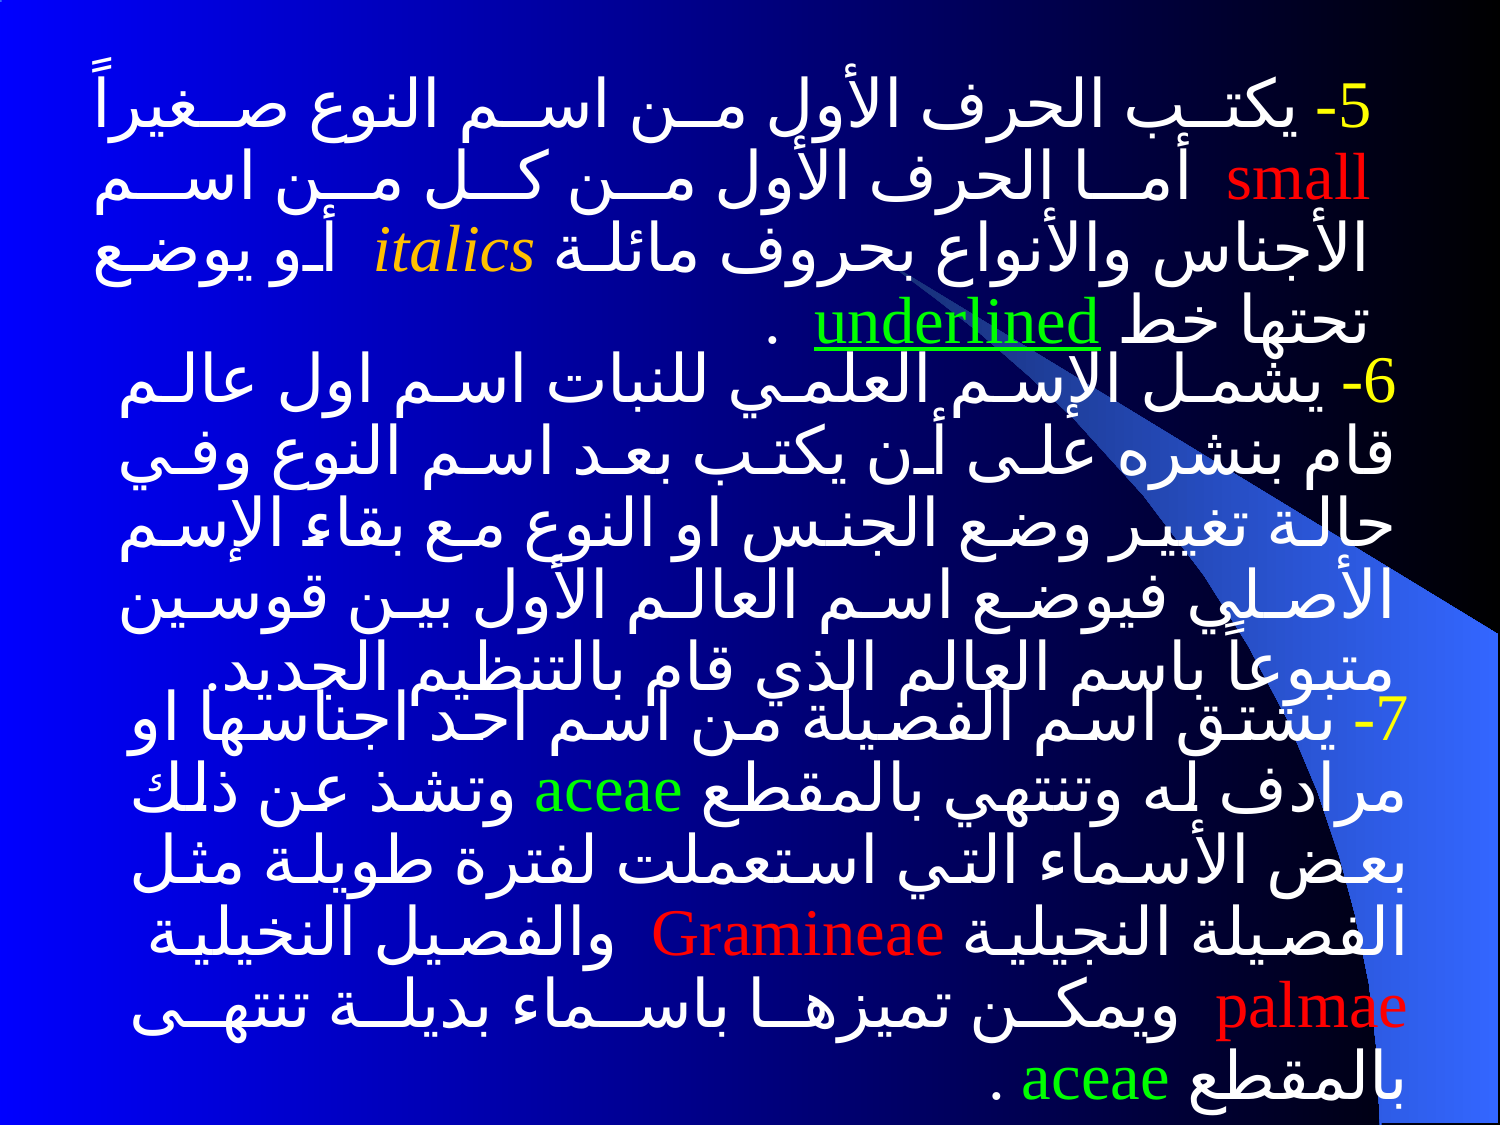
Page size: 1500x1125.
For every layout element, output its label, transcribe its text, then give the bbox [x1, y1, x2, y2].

text_box 7- يشتق اسم الفصيلة من اسم احد اجناسها او مرادف له وتنتهي بالمقطع aceae وتشذ عن ذلك بعض الأسماء التي استعملت لفترة طويلة مثل الفصيلة النجيلية Gramineae والفصيل النخيلية palmae ويمكن تميزها باسماء بديلة تنتهى بالمقطع aceae . [99, 674, 1450, 838]
text_box 6- يشمل الإسم العلمي للنبات اسم اول عالم قام بنشره على أن يكتب بعد اسم النوع وفي حالة تغيير وضع الجنس او النوع مع بقاء الإسم الأصلي فيوضع اسم العالم الأول بين قوسين متبوعاً باسم العالم الذي قام بالتنظيم الجديد. [87, 337, 1438, 650]
list 5- يكتب الحرف الأول من اسم النوع صغيراً small أما الحرف الأول من كل من اسم الأجناس والأنواع بحروف مائلة italics أو يوضع تحتها خط underlined . [62, 62, 1413, 338]
